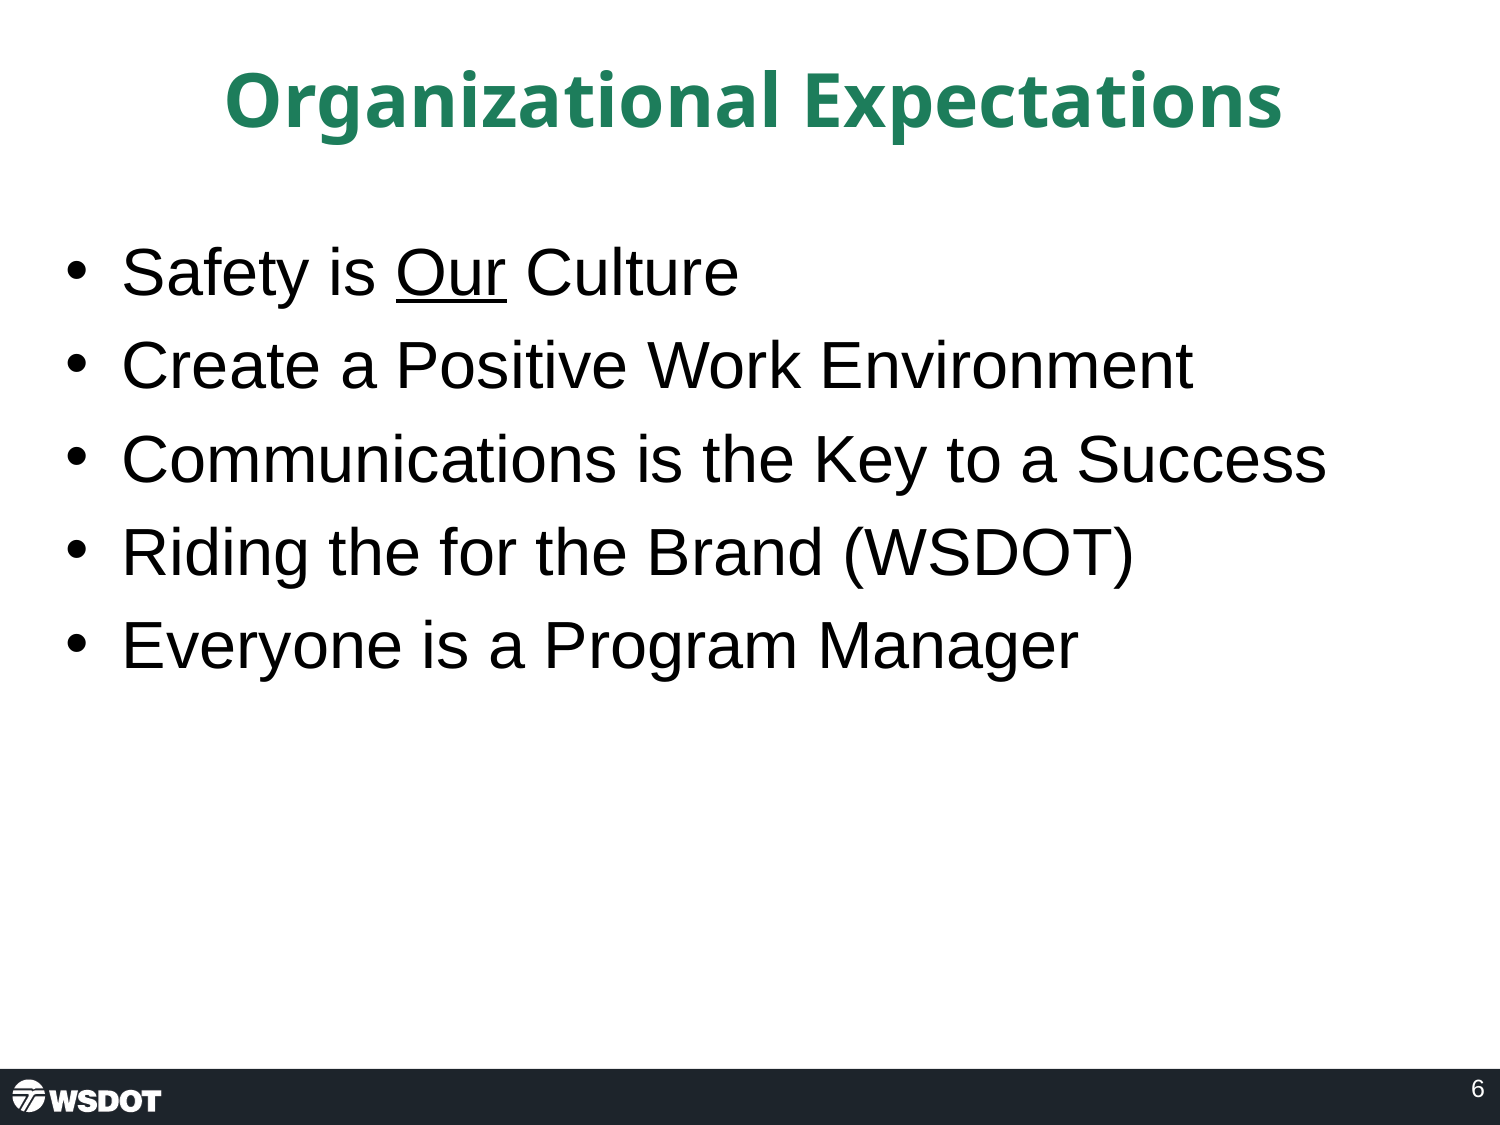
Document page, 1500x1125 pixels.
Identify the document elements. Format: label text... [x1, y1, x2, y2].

title Organizational Expectations [50, 45, 1458, 203]
list Safety is Our Culture Create a Positive Work Environment Communications is the Key to a Success Riding the for the Brand (WSDOT) Everyone is a Program Manager [50, 221, 1458, 1039]
picture [0, 0, 1500, 1125]
slide_number 6 [1149, 1065, 1500, 1125]
